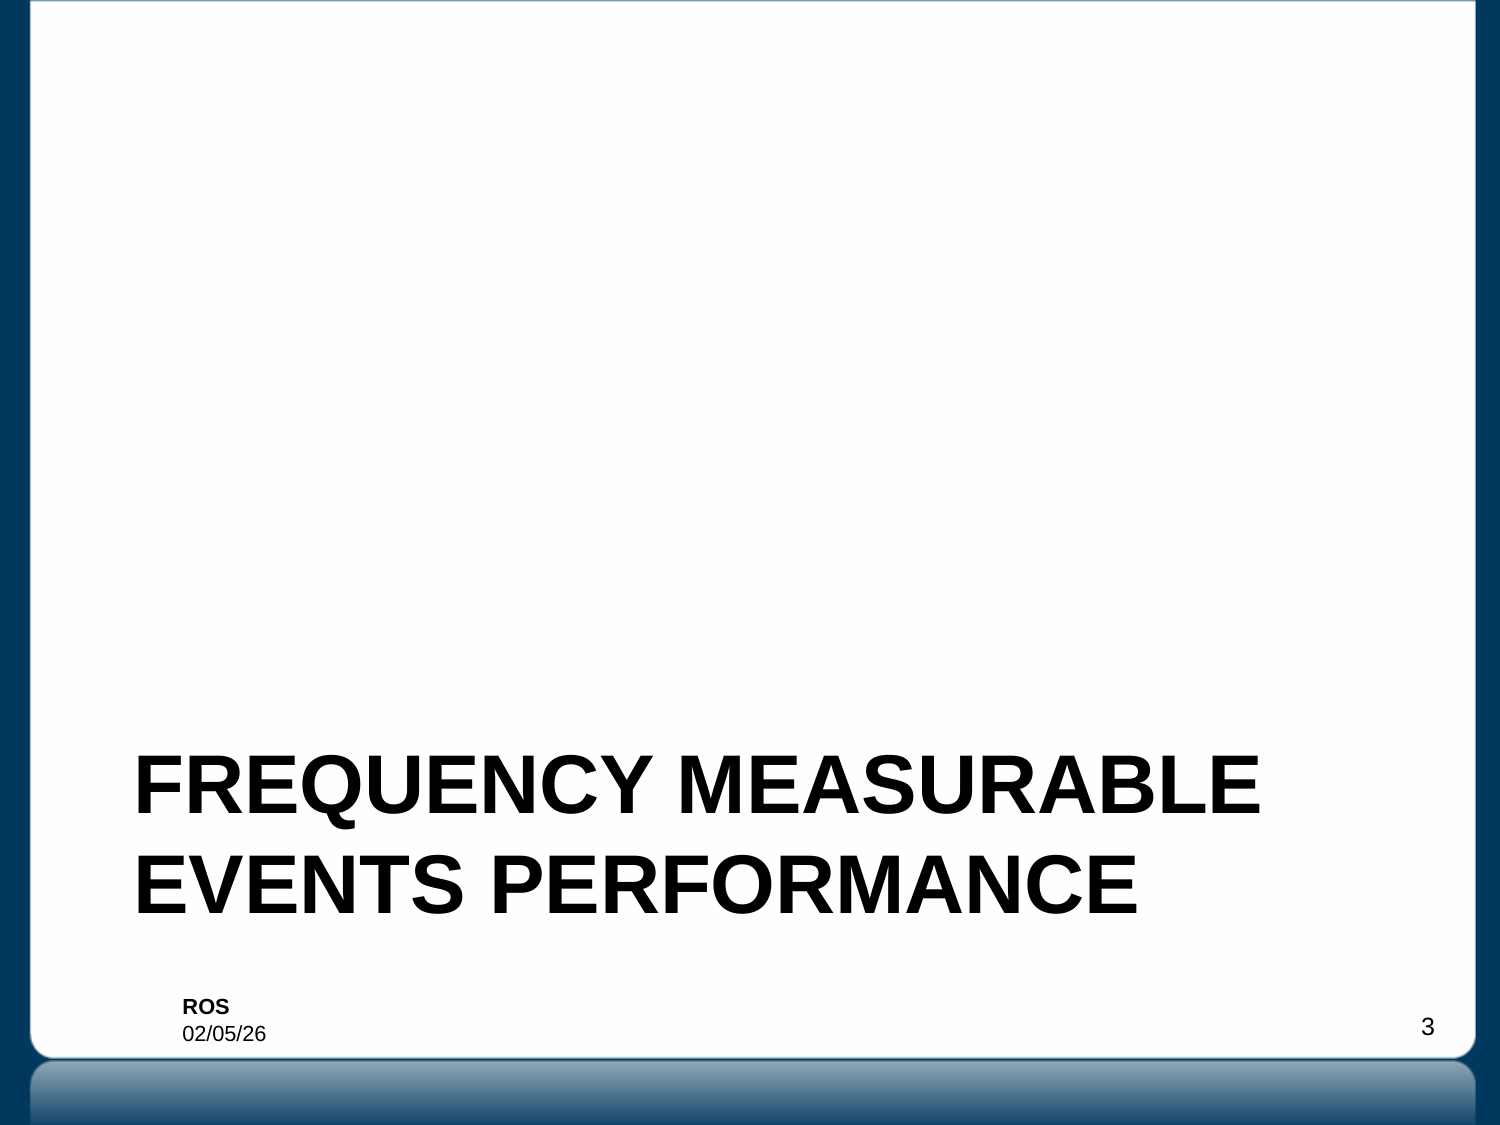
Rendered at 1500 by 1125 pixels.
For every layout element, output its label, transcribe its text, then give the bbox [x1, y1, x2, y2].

title Frequency Measurable Events Performance [118, 722, 1394, 947]
picture [0, 0, 1500, 1125]
